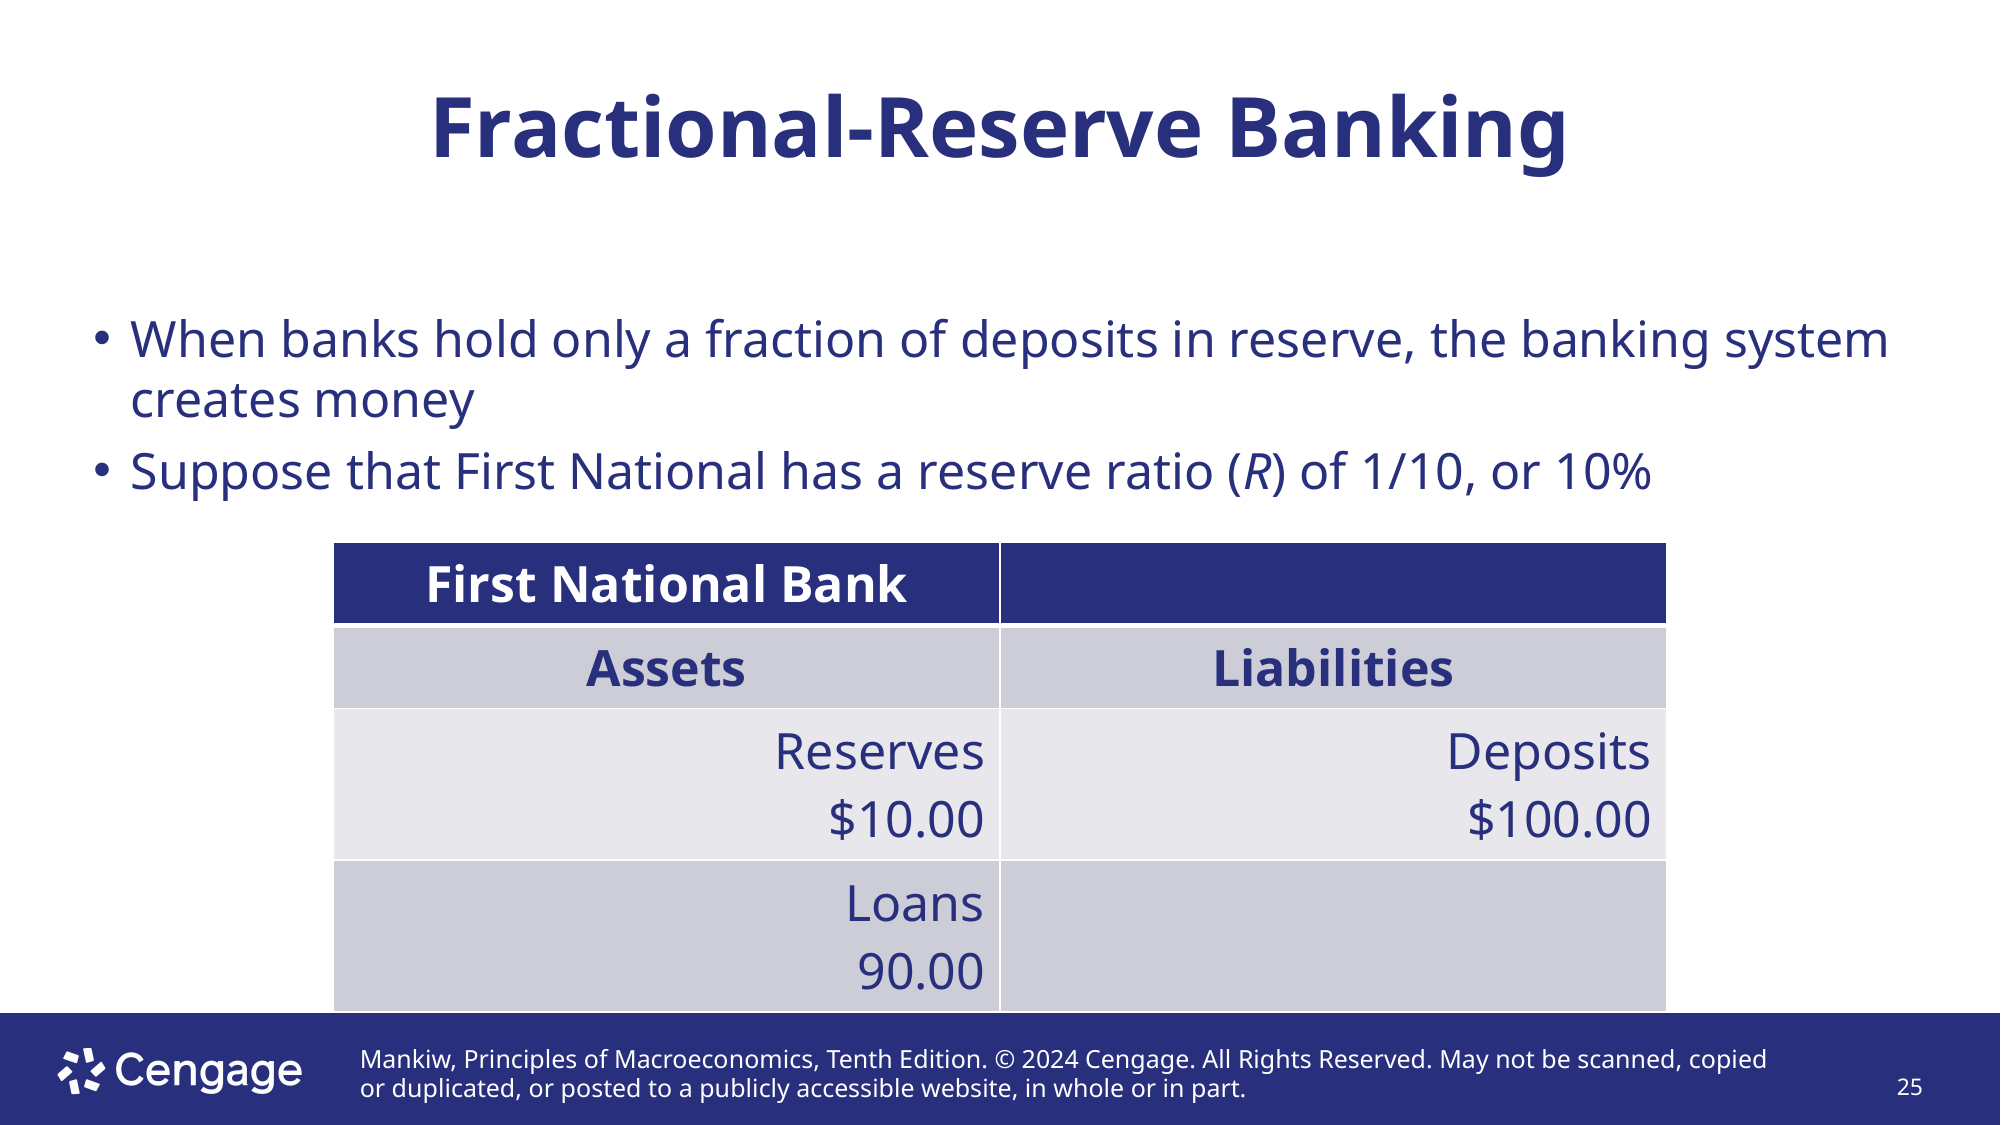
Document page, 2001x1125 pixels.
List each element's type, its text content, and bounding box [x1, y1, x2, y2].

list When banks hold only a fraction of deposits in reserve, the banking system creates money Suppose that First National has a reserve ratio (R) of 1/10, or 10% [78, 299, 1922, 510]
table_cell [1001, 861, 1666, 1011]
table_header [1001, 543, 1666, 623]
table_header First National Bank [334, 543, 999, 623]
table_cell Liabilities [1001, 628, 1666, 708]
table_cell Assets [334, 628, 999, 708]
picture [30, 1020, 329, 1122]
table_cell Deposits $100.00 [1001, 709, 1666, 859]
table_cell Loans 90.00 [334, 861, 999, 1011]
table_cell Reserves $10.00 [334, 709, 999, 859]
title Fractional‑Reserve Banking [78, 77, 1923, 278]
